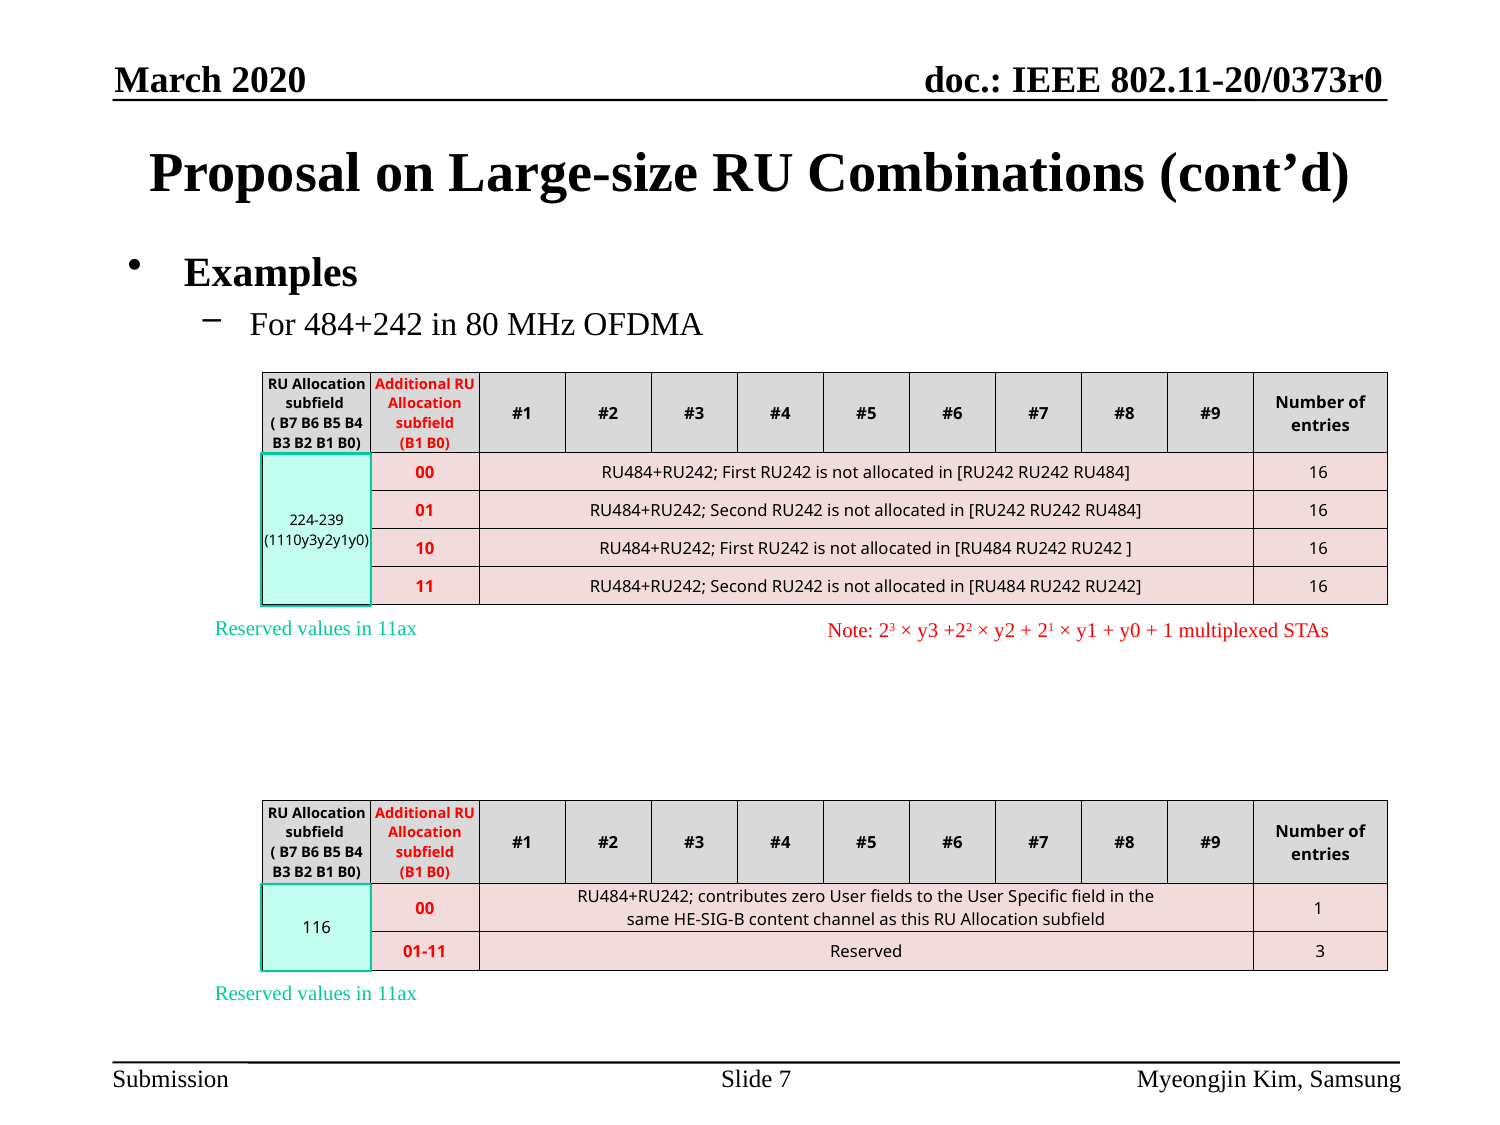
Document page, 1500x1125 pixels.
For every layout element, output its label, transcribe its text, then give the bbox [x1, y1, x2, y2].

table_cell 01-11 [371, 932, 479, 970]
table_header #8 [1082, 373, 1167, 452]
table_header #1 [480, 373, 565, 452]
table_header #4 [738, 373, 823, 452]
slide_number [114, 54, 309, 101]
table_header #3 [652, 373, 737, 452]
text_box Note: 23 × y3 +22 × y2 + 21 × y1 + y0 + 1 multiplexed STAs [812, 609, 1388, 650]
table_cell Reserved [480, 932, 1253, 970]
footer Myeongjin Kim, Samsung [1130, 1061, 1402, 1093]
table_header #7 [996, 373, 1081, 452]
table_header Additional RU Allocation subfield (B1 B0) [371, 373, 479, 452]
text_box [261, 453, 371, 606]
text_box Reserved values in 11ax [199, 972, 438, 1012]
table_cell RU484+RU242; contributes zero User fields to the User Specific field in the same HE-SIG-B content channel as this RU Allocation subfield [480, 884, 1253, 931]
list Examples For 484+242 in 80 MHz OFDMA It may be required to add an entry corresponding that this 242-tone RU is used for 484+242 multi-RU. Therefore, we can add the following entry by using reserved value in RU allocation subfield. [112, 237, 1388, 1001]
table_header #6 [910, 801, 995, 883]
table_header #2 [566, 373, 651, 452]
table_cell 11 [371, 567, 479, 604]
table_header #5 [824, 801, 909, 883]
table_header #2 [566, 801, 651, 883]
table_header Additional RU Allocation subfield (B1 B0) [371, 801, 479, 883]
table_header #4 [738, 801, 823, 883]
title Proposal on Large-size RU Combinations (cont’d) [112, 112, 1388, 226]
table_header #3 [652, 801, 737, 883]
table_header #5 [824, 373, 909, 452]
table_header #8 [1082, 801, 1167, 883]
table_header #1 [480, 801, 565, 883]
table_cell RU484+RU242; Second RU242 is not allocated in [RU484 RU242 RU242] [480, 567, 1253, 604]
table_cell 16 [1254, 567, 1387, 604]
table_header RU Allocation subfield ( B7 B6 B5 B4 B3 B2 B1 B0) [263, 801, 370, 883]
table_cell 3 [1254, 932, 1387, 970]
table_header #9 [1168, 801, 1253, 883]
text_box [261, 884, 371, 971]
table_cell 00 [371, 453, 479, 490]
table_cell 01 [371, 491, 479, 528]
table_header #9 [1168, 373, 1253, 452]
table_header #6 [910, 373, 995, 452]
table_cell RU484+RU242; Second RU242 is not allocated in [RU242 RU242 RU484] [480, 491, 1253, 528]
table_cell 16 [1254, 453, 1387, 490]
table_cell RU484+RU242; First RU242 is not allocated in [RU484 RU242 RU242 ] [480, 529, 1253, 566]
slide_number Slide 7 [712, 1061, 800, 1093]
table_cell RU484+RU242; First RU242 is not allocated in [RU242 RU242 RU484] [480, 453, 1253, 490]
table_cell 10 [371, 529, 479, 566]
table_header #7 [996, 801, 1081, 883]
table_cell 00 [371, 884, 479, 931]
table_header Number of entries [1254, 373, 1387, 452]
text_box Reserved values in 11ax [199, 606, 438, 647]
table_header Number of entries [1254, 801, 1387, 883]
table_header RU Allocation subfield ( B7 B6 B5 B4 B3 B2 B1 B0) [263, 373, 370, 452]
table_cell 16 [1254, 491, 1387, 528]
table_cell 16 [1254, 529, 1387, 566]
table_cell 1 [1254, 884, 1387, 931]
